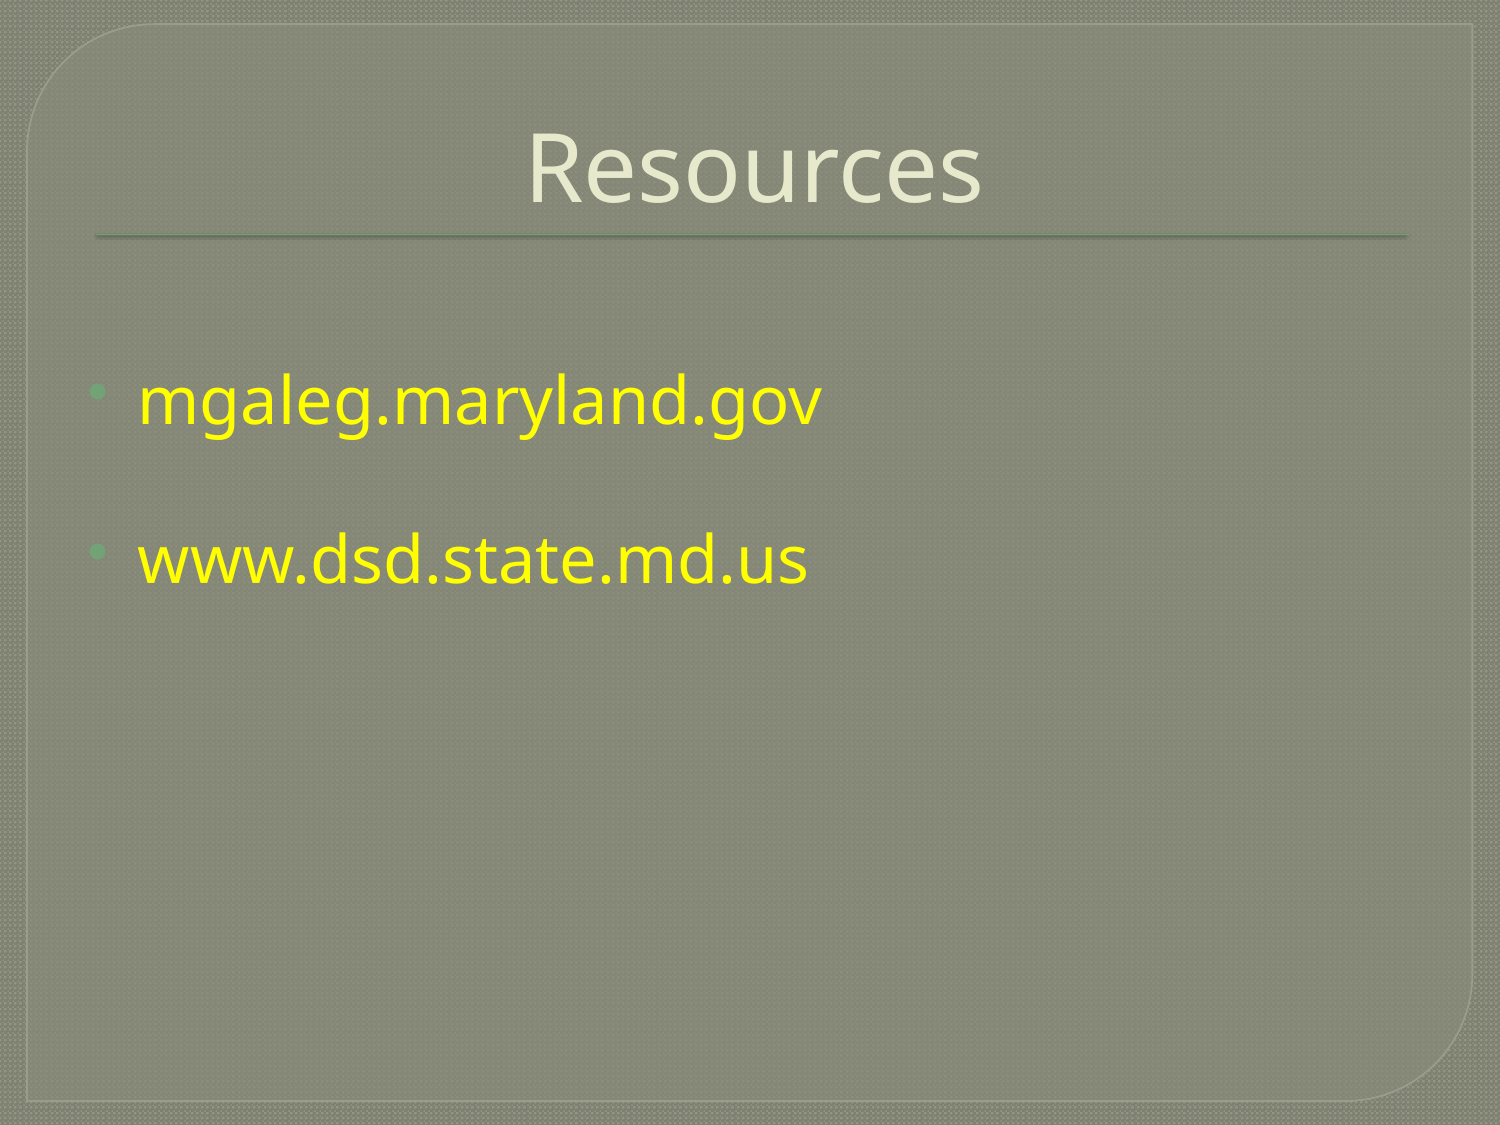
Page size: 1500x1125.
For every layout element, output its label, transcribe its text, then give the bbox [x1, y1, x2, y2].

list mgaleg.maryland.gov www.dsd.state.md.us [75, 270, 1425, 1013]
title Resources [75, 41, 1425, 230]
